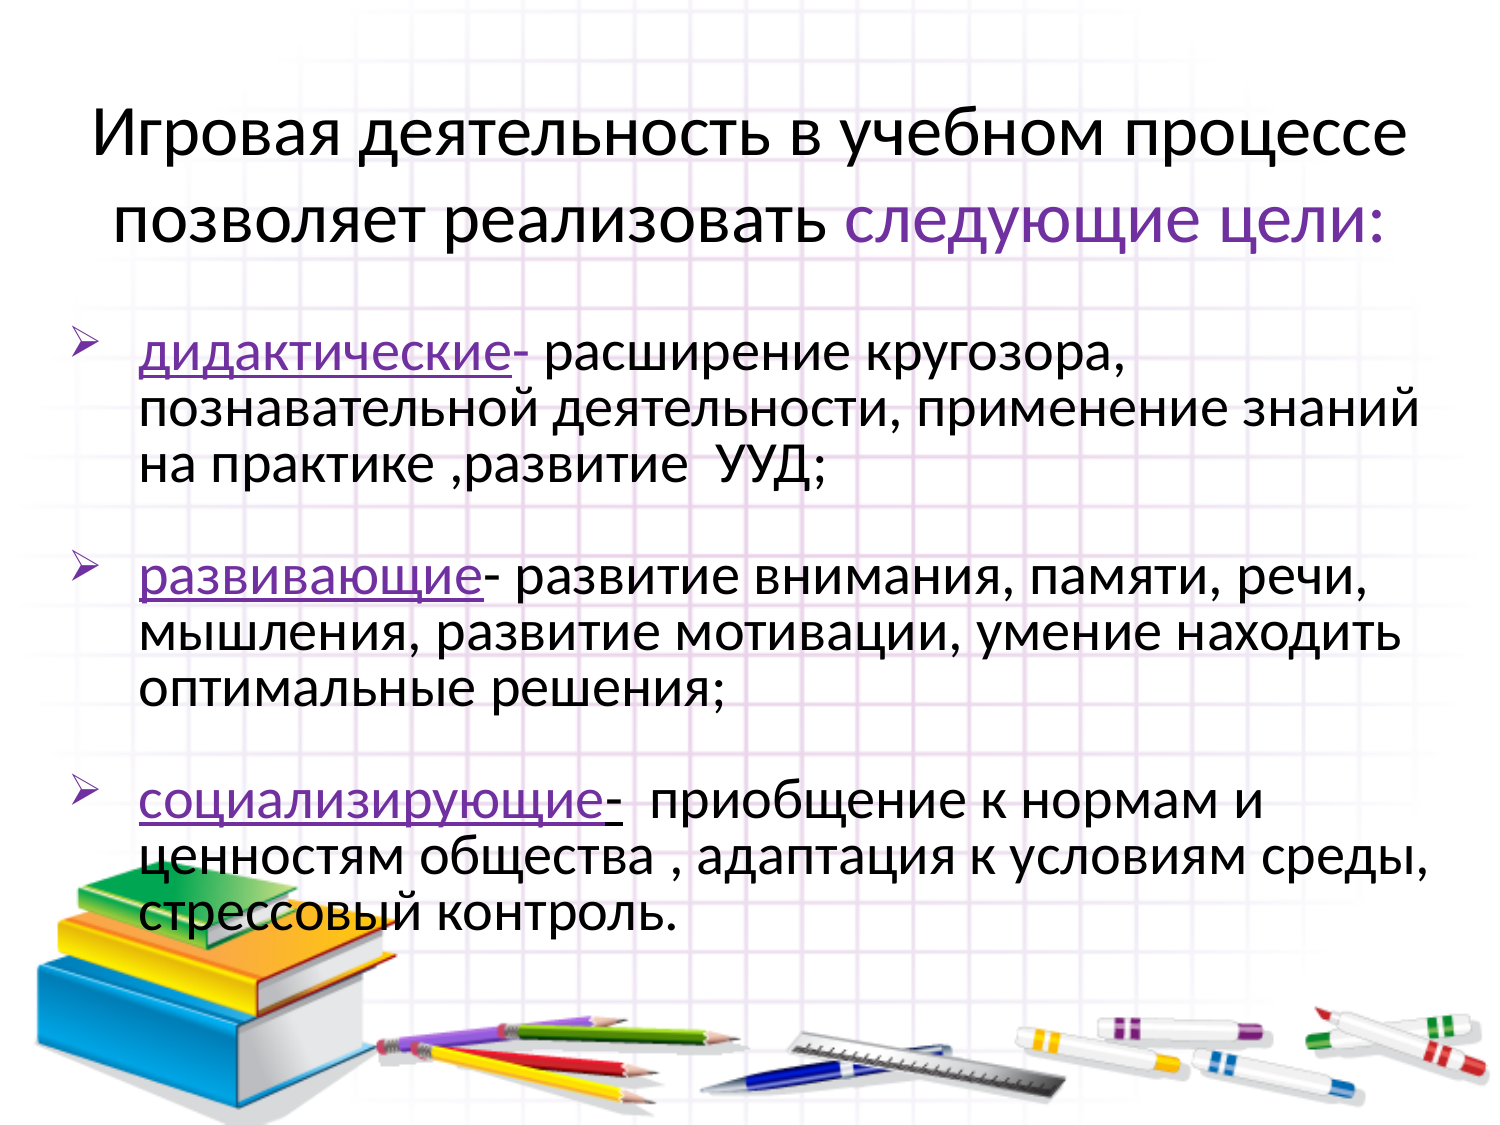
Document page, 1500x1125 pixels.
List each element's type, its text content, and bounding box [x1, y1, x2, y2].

title Игровая деятельность в учебном процессе позволяет реализовать следующие цели: [75, 45, 1425, 318]
picture [0, 0, 1500, 1125]
text_box дидактические- расширение кругозора, познавательной деятельности, применение знаний на практике ,развитие УУД; развивающие- развитие внимания, памяти, речи, мышления, развитие мотивации, умение находить оптимальные решения; социализирующие- приобщение к нормам и ценностям общества , адаптация к условиям среды, стрессовый контроль. [41, 318, 1471, 950]
